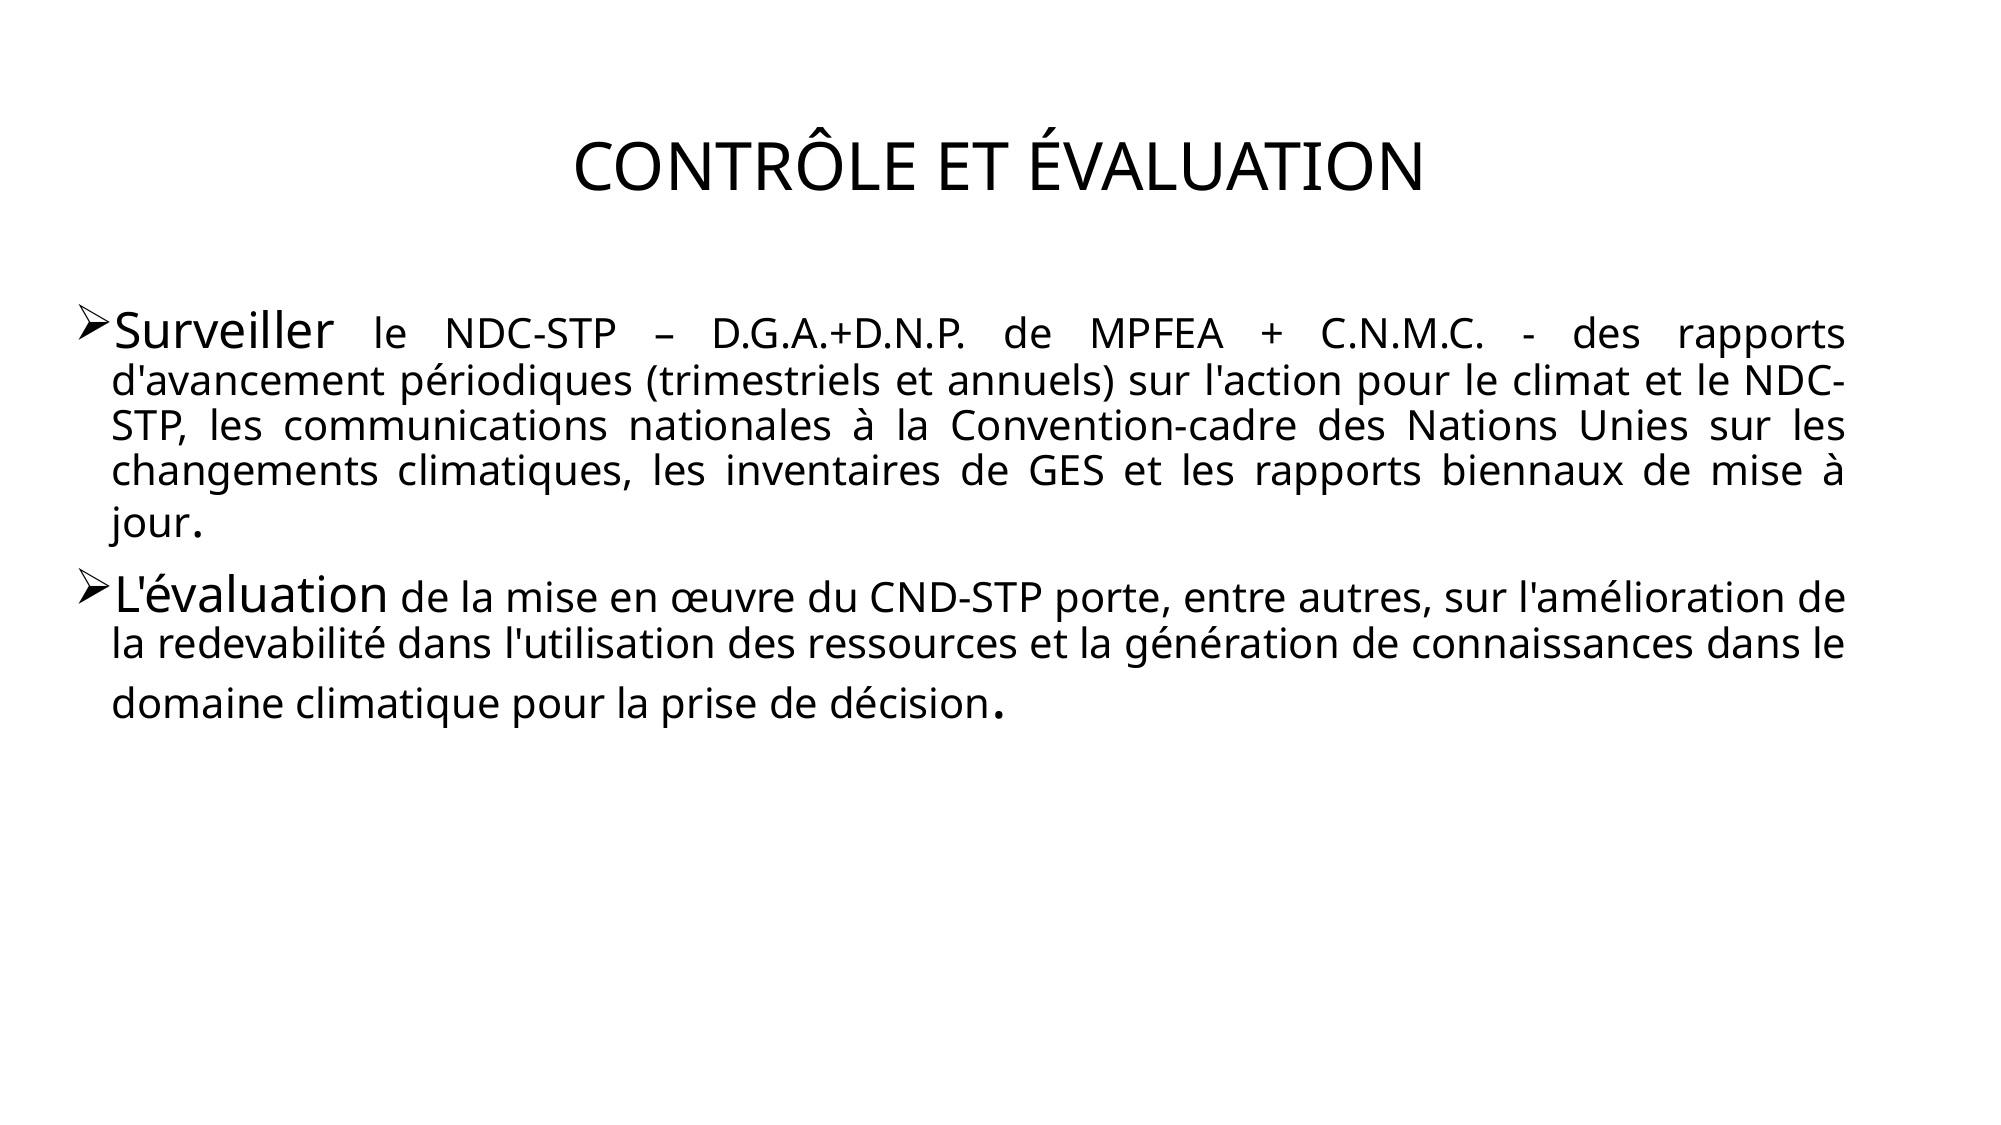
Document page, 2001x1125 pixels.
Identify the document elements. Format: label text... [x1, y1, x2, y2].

list Surveiller le NDC-STP – D.G.A.+D.N.P. de MPFEA + C.N.M.C. - des rapports d'avancement périodiques (trimestriels et annuels) sur l'action pour le climat et le NDC-STP, les communications nationales à la Convention-cadre des Nations Unies sur les changements climatiques, les inventaires de GES et les rapports biennaux de mise à jour. L'évaluation de la mise en œuvre du CND-STP porte, entre autres, sur l'amélioration de la redevabilité dans l'utilisation des ressources et la génération de connaissances dans le domaine climatique pour la prise de décision. [59, 297, 1863, 1014]
title CONTRÔLE ET ÉVALUATION [137, 59, 1863, 278]
